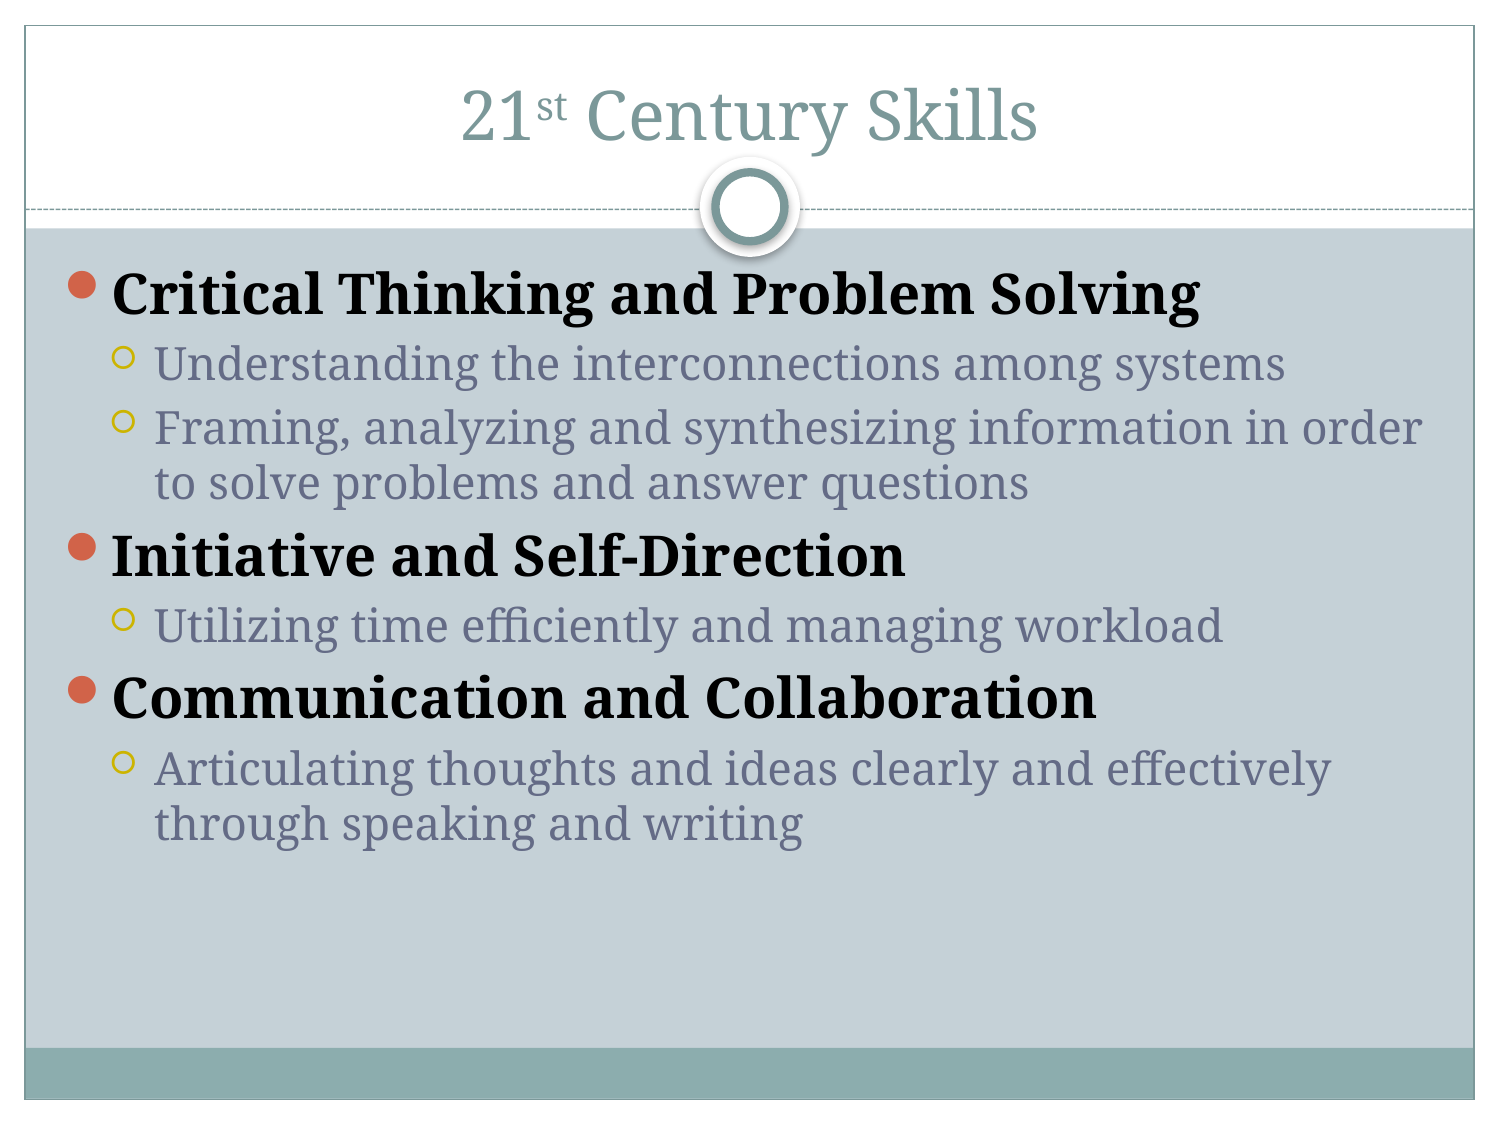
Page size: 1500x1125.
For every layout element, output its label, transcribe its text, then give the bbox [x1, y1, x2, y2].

title 21st Century Skills [49, 37, 1450, 162]
list Critical Thinking and Problem Solving Understanding the interconnections among systems Framing, analyzing and synthesizing information in order to solve problems and answer questions Initiative and Self-Direction Utilizing time efficiently and managing workload Communication and Collaboration Articulating thoughts and ideas clearly and effectively through speaking and writing [49, 250, 1445, 1001]
